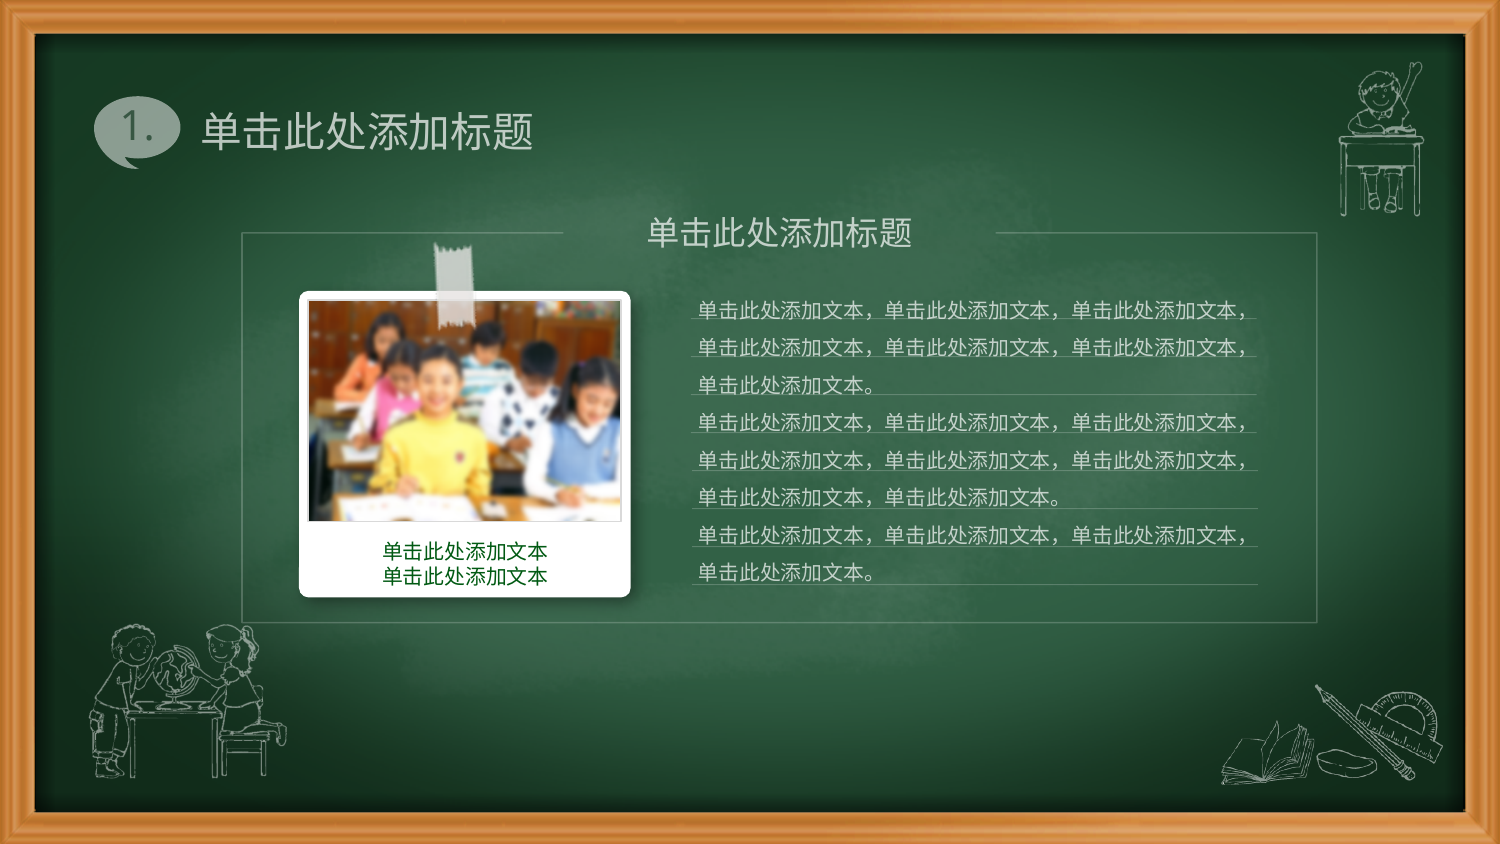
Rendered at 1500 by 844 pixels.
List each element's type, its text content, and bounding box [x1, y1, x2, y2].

title 单击此处添加标题 [185, 97, 1022, 164]
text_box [682, 277, 1259, 597]
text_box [298, 230, 631, 598]
picture [0, 0, 1500, 844]
text_box [241, 232, 1318, 623]
text_box 单击此处添加标题 [631, 205, 928, 260]
